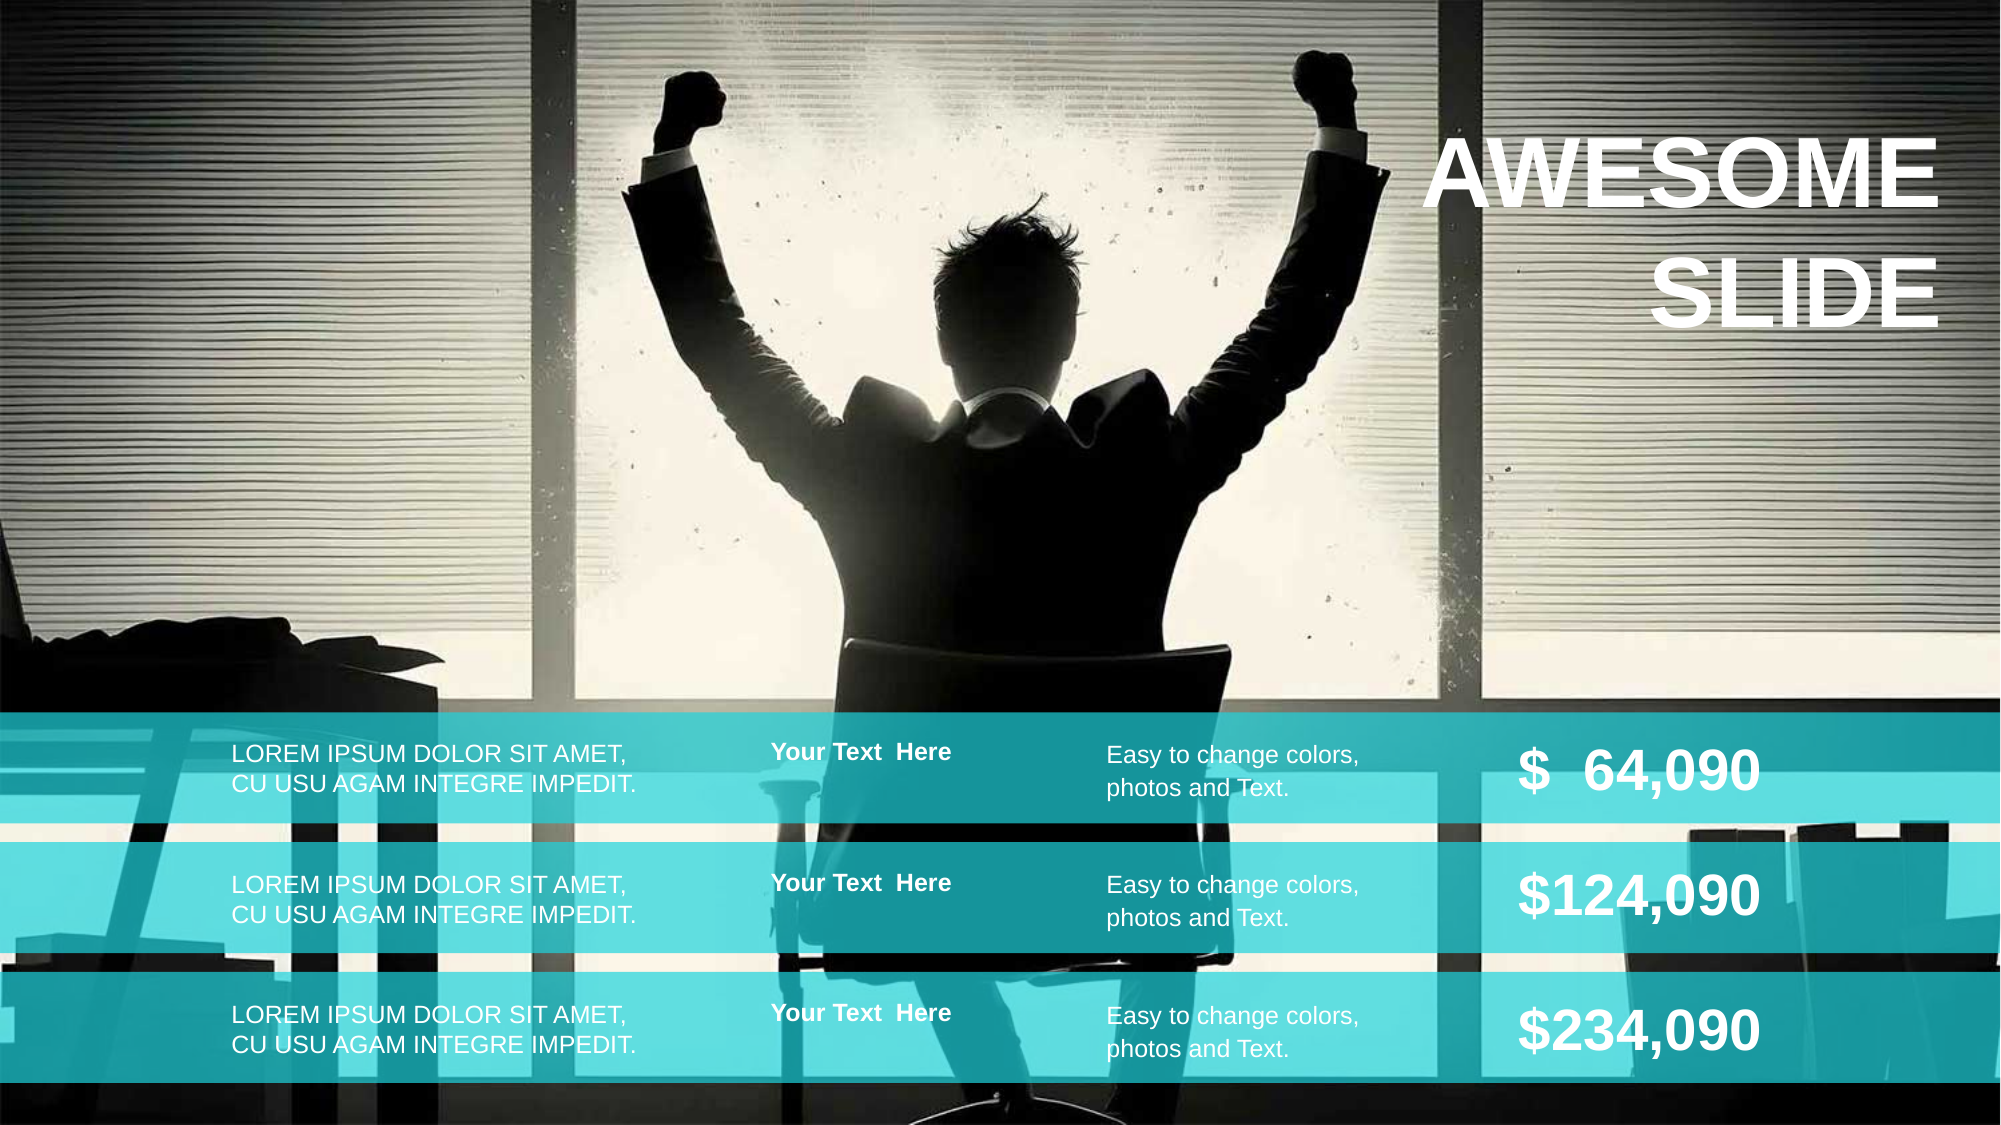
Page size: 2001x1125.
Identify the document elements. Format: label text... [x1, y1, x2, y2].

text_box $ 64,090 [1496, 725, 1786, 810]
text_box Easy to change colors, photos and Text. [1091, 858, 1439, 940]
text_box Easy to change colors, photos and Text. [1091, 988, 1439, 1070]
text_box [0, 971, 2000, 1084]
text_box Your Text Here [755, 728, 1034, 773]
text_box Your Text Here [755, 858, 1034, 904]
text_box $234,090 [1496, 984, 1786, 1070]
text_box AWESOME SLIDE [1372, 100, 1958, 355]
text_box Easy to change colors, photos and Text. [1091, 728, 1439, 809]
text_box [0, 841, 2000, 954]
text_box [0, 711, 2000, 824]
text_box LOREM IPSUM DOLOR SIT AMET, CU USU AGAM INTEGRE IMPEDIT. [216, 730, 698, 806]
text_box LOREM IPSUM DOLOR SIT AMET, CU USU AGAM INTEGRE IMPEDIT. [216, 991, 698, 1066]
text_box Your Text Here [755, 988, 1034, 1034]
text_box $124,090 [1496, 849, 1786, 934]
picture [0, 0, 2001, 1125]
text_box LOREM IPSUM DOLOR SIT AMET, CU USU AGAM INTEGRE IMPEDIT. [216, 860, 698, 936]
